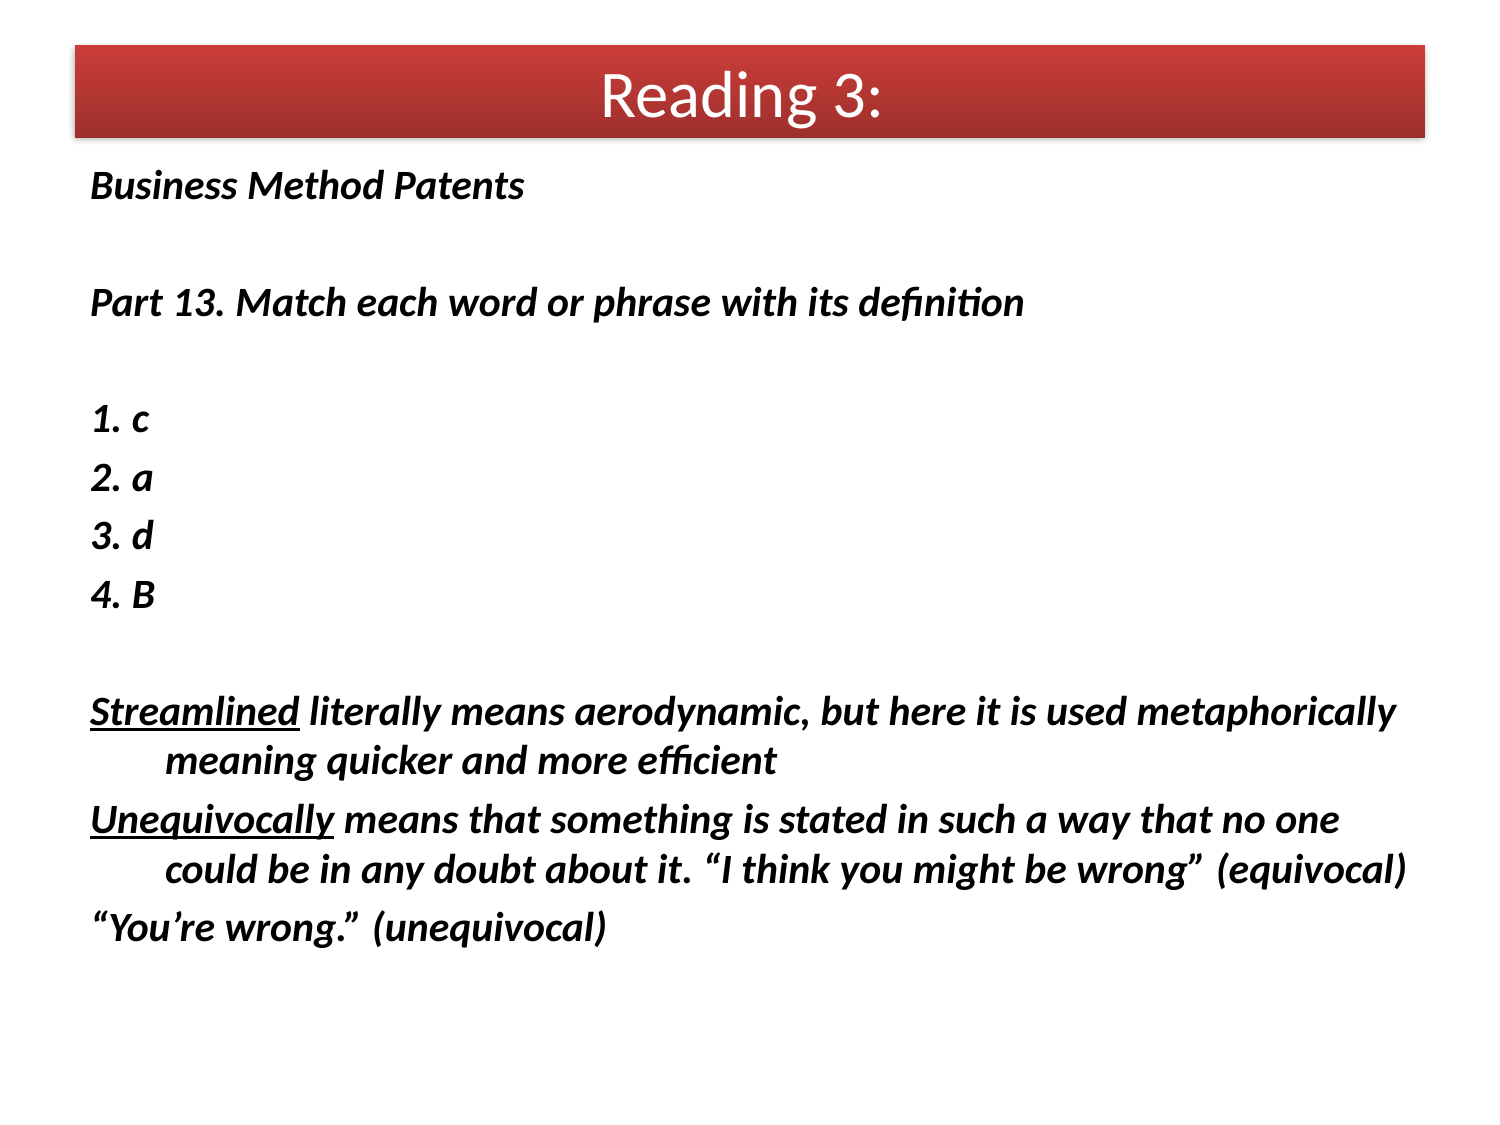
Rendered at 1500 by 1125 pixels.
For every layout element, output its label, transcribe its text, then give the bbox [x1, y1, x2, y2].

list Business Method Patents Part 13. Match each word or phrase with its definition 1. c 2. a 3. d 4. B Streamlined literally means aerodynamic, but here it is used metaphorically meaning quicker and more efficient Unequivocally means that something is stated in such a way that no one could be in any doubt about it. “I think you might be wrong” (equivocal) “You’re wrong.” (unequivocal) [75, 149, 1425, 1005]
title Reading 3: [75, 45, 1425, 138]
